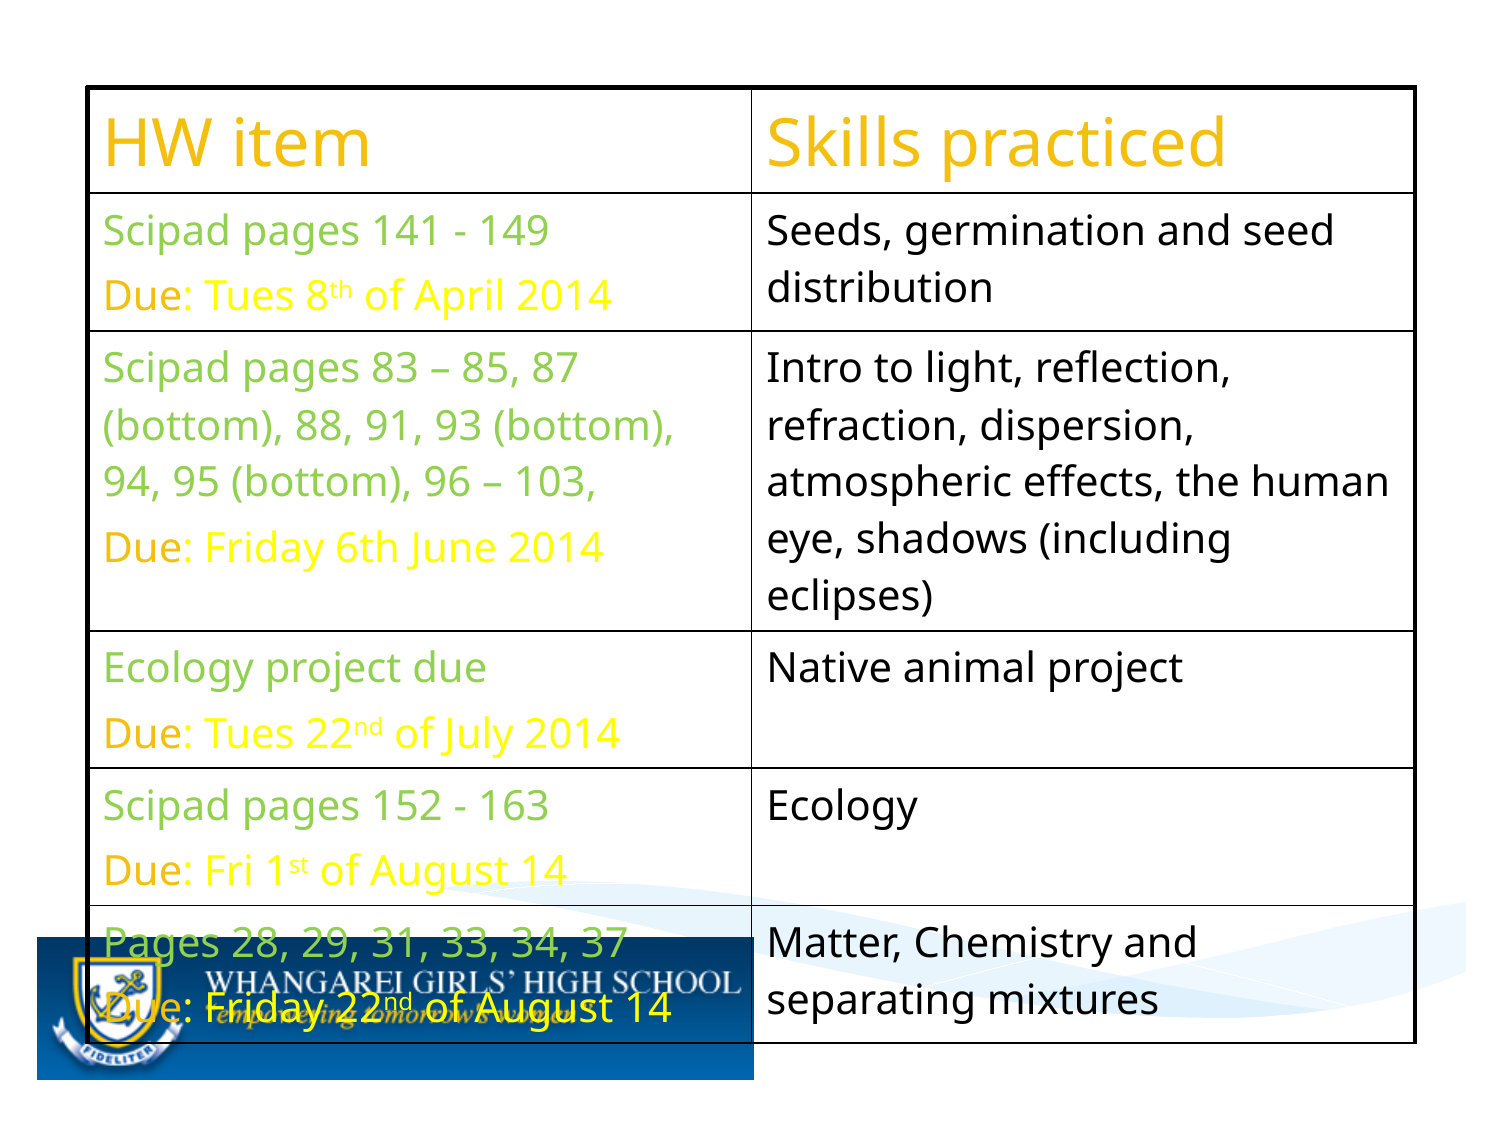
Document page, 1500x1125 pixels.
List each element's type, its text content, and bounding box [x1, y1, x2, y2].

table_cell Ecology [752, 769, 1413, 905]
table_cell Native animal project [752, 632, 1413, 767]
table_cell Seeds, germination and seed distribution [752, 194, 1413, 330]
table_cell Scipad pages 83 – 85, 87 (bottom), 88, 91, 93 (bottom), 94, 95 (bottom), 96 – 103, Due: Friday 6th June 2014 [90, 332, 751, 630]
table_header HW item [90, 90, 751, 192]
table_cell Scipad pages 152 - 163 Due: Fri 1st of August 14 [90, 769, 751, 905]
table_cell Ecology project due Due: Tues 22nd of July 2014 [90, 632, 751, 767]
table_header Skills practiced [752, 90, 1413, 192]
picture [37, 937, 754, 1080]
table_cell Scipad pages 141 - 149 Due: Tues 8th of April 2014 [90, 194, 751, 330]
table_cell Matter, Chemistry and separating mixtures [752, 906, 1413, 1042]
table_cell Intro to light, reflection, refraction, dispersion, atmospheric effects, the human eye, shadows (including eclipses) [752, 332, 1413, 630]
table_cell Pages 28, 29, 31, 33, 34, 37 Due: Friday 22nd of August 14 [90, 906, 751, 935]
